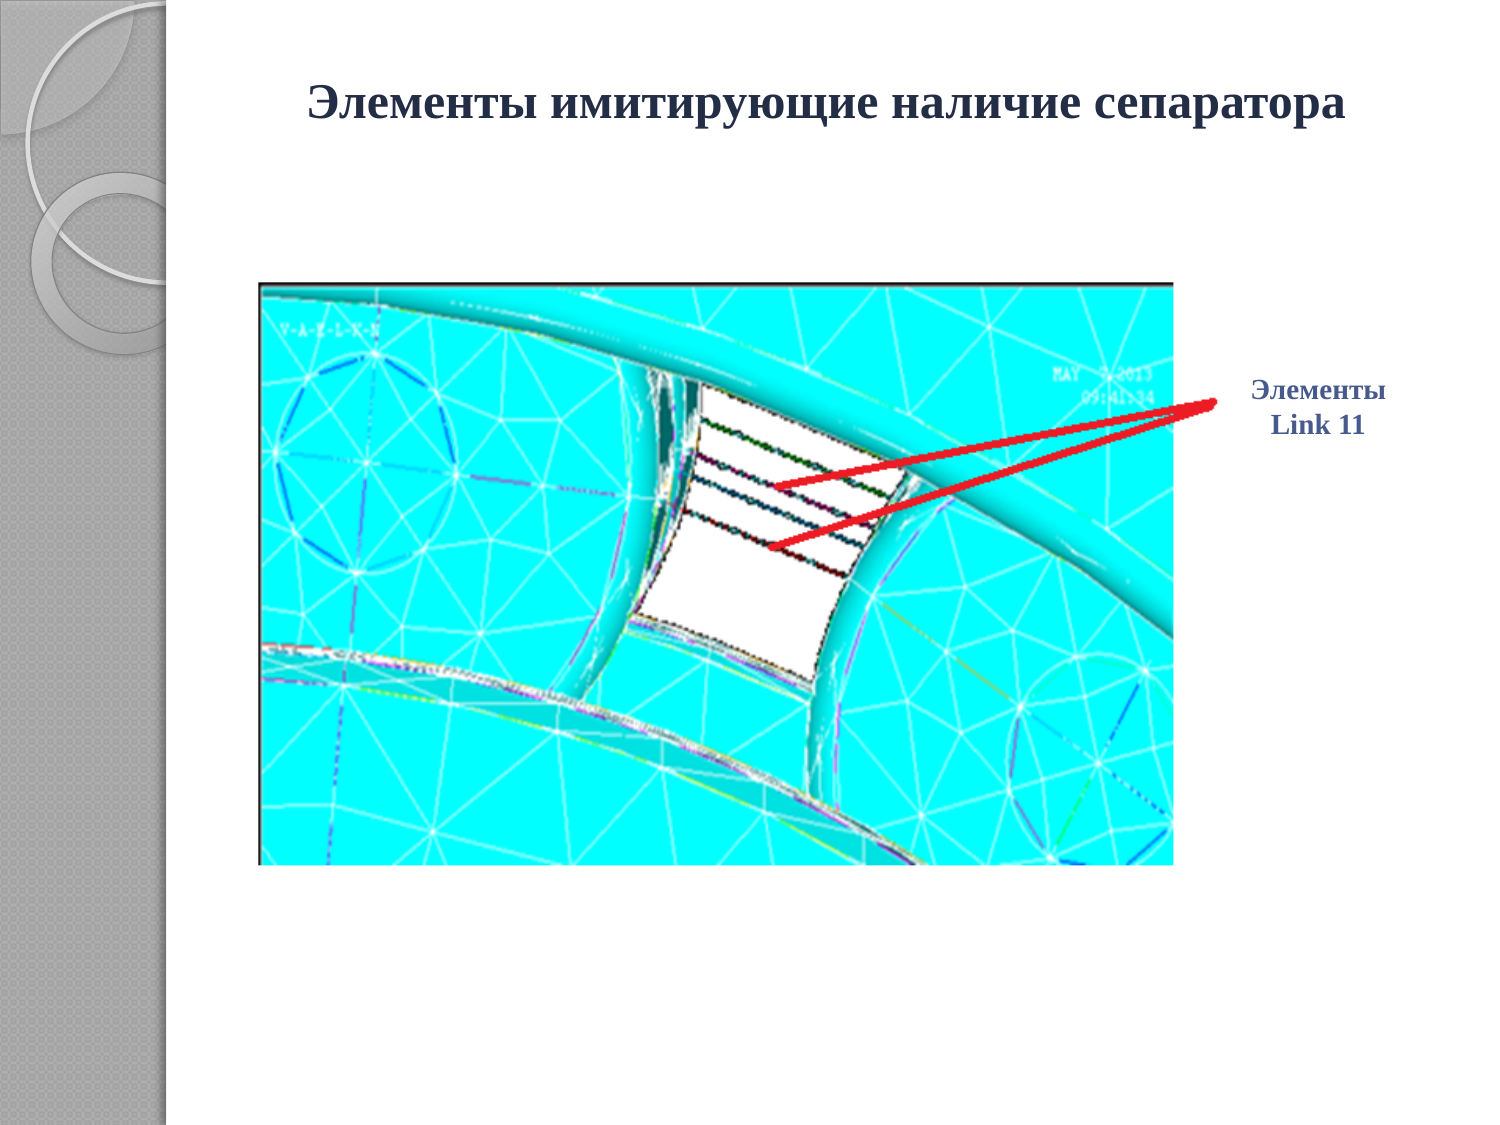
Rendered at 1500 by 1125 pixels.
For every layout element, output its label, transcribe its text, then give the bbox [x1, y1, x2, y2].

text_box Элементы Link 11 [1287, 363, 1418, 448]
title Элементы имитирующие наличие сепаратора [210, 0, 1441, 188]
picture [257, 280, 1280, 1051]
